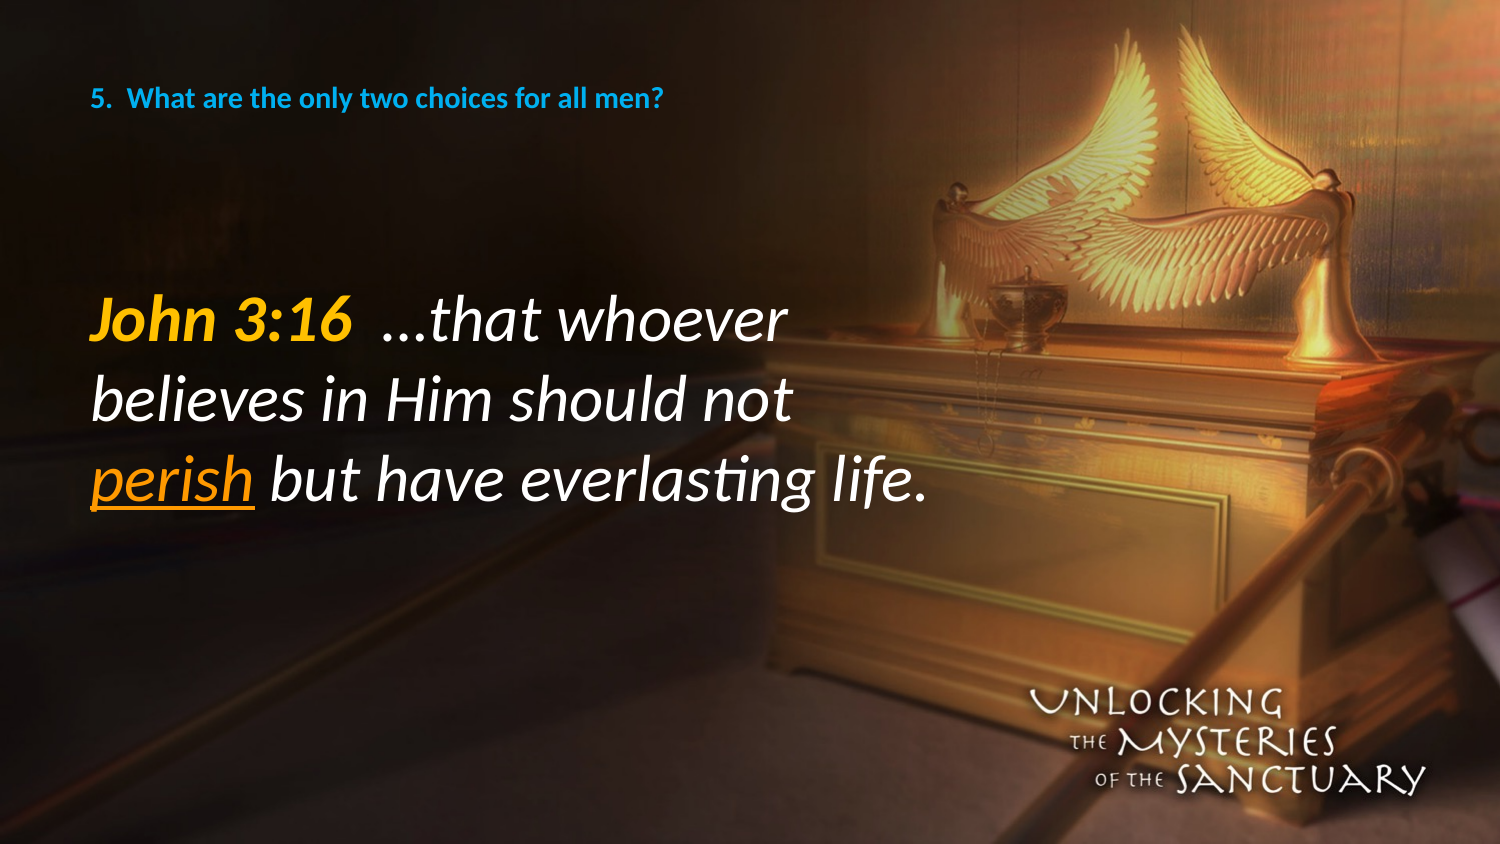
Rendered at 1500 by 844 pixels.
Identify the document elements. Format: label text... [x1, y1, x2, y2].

picture [0, 0, 1500, 844]
title 5. What are the only two choices for all men? [75, 33, 1425, 175]
list John 3:16 …that whoever believes in Him should not perish but have everlasting life. [75, 267, 954, 754]
